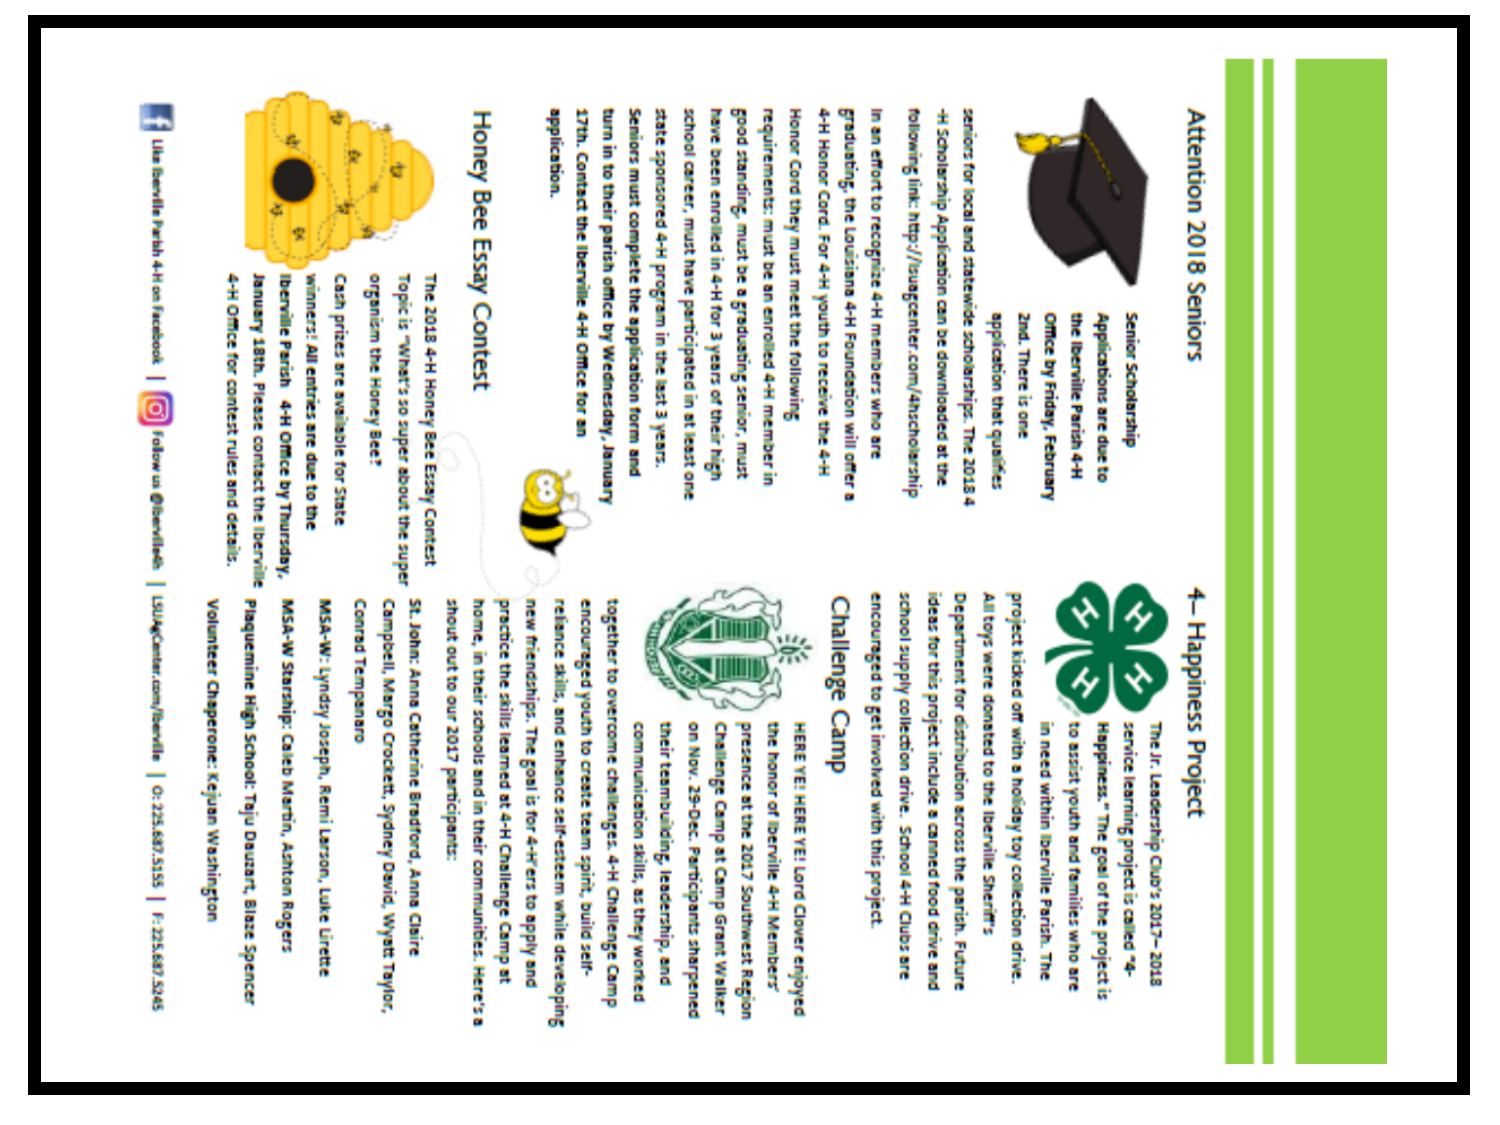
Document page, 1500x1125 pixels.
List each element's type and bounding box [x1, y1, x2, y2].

text_box [33, 20, 249, 1090]
text_box [1255, 20, 1465, 1090]
picture [119, 0, 1387, 1125]
